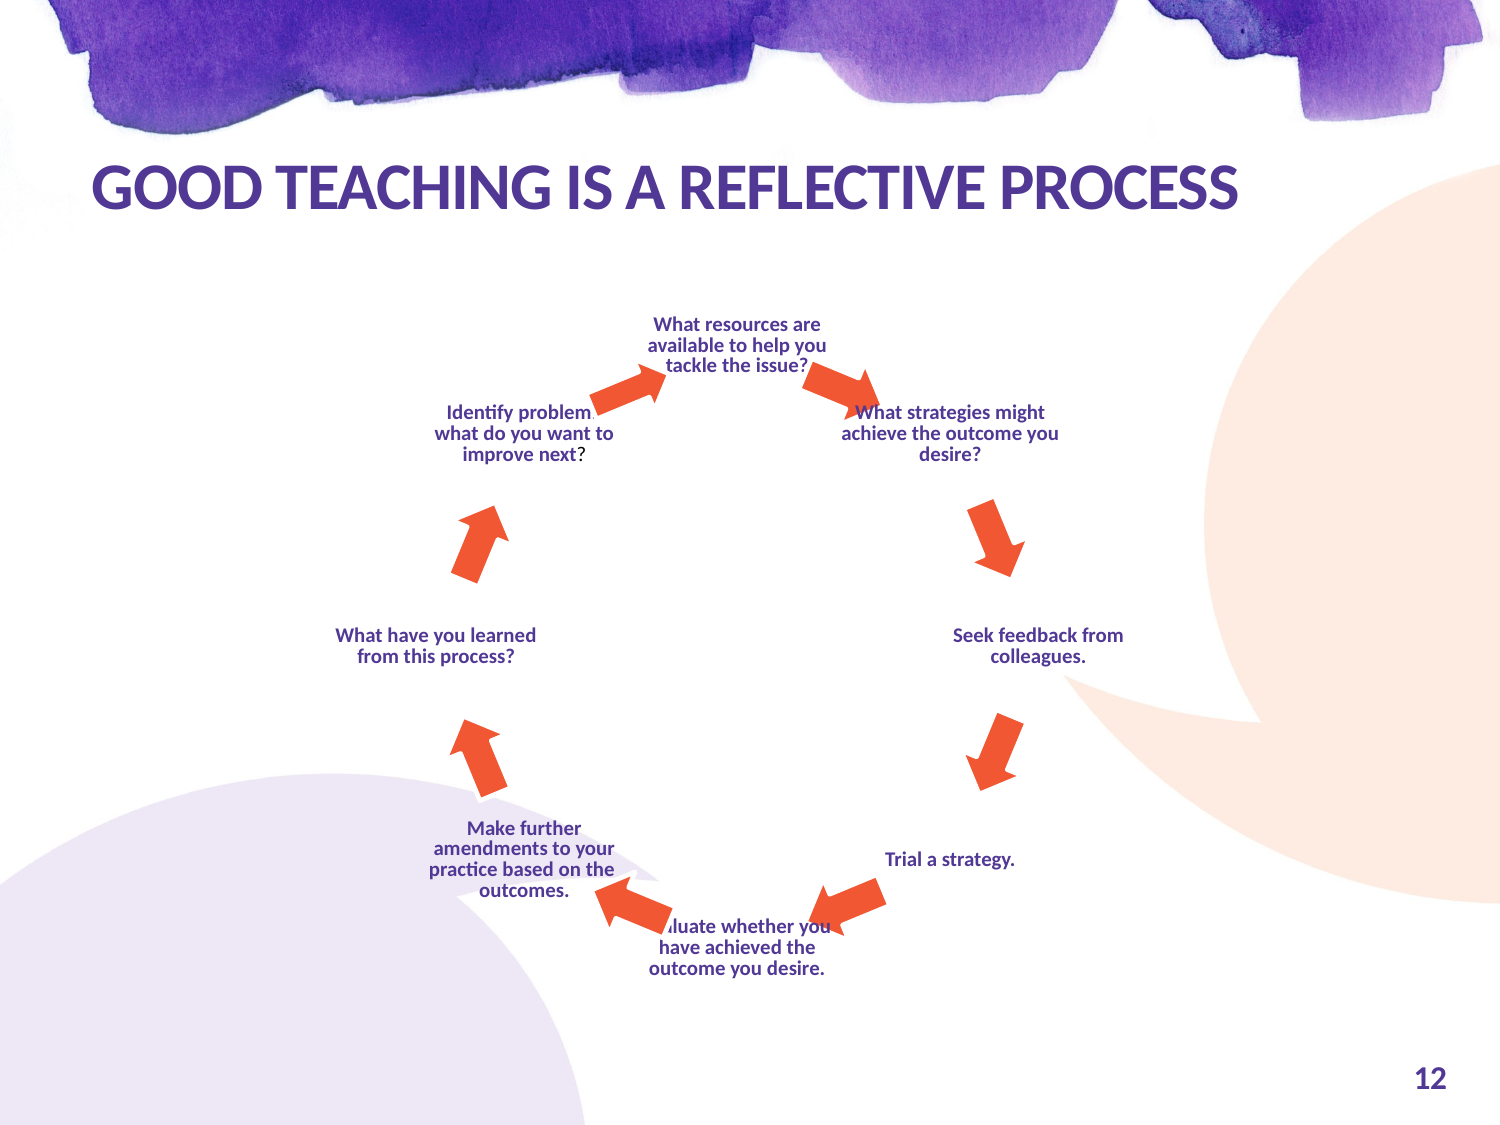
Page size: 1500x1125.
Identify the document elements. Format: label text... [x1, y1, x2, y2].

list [229, 246, 1245, 1051]
title Good Teaching is a reflective Process [76, 135, 1329, 231]
picture [0, 0, 1500, 1125]
slide_number 12 [1246, 1046, 1462, 1107]
